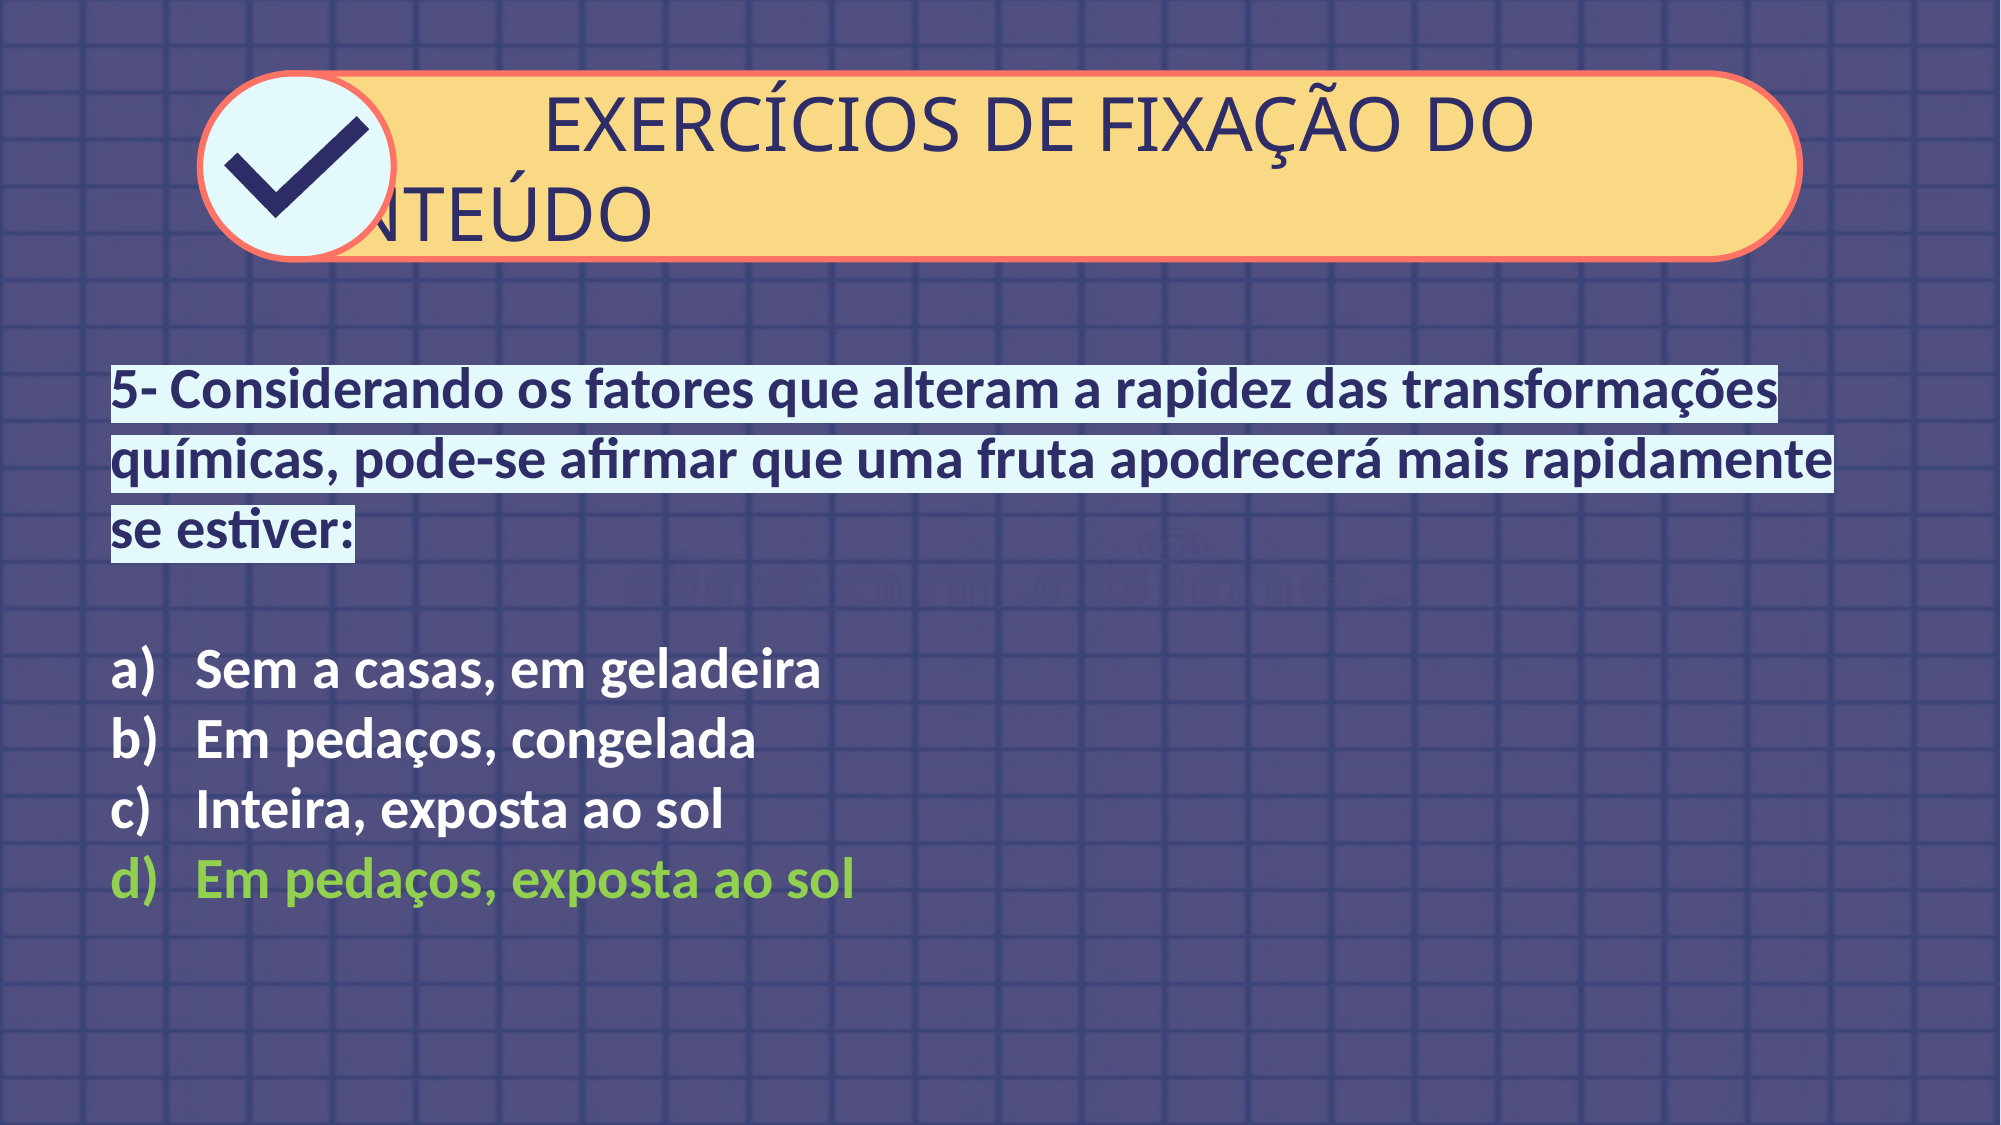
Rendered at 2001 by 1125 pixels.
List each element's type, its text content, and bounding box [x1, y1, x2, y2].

text_box [236, 72, 357, 91]
text_box [372, 105, 395, 228]
text_box [237, 242, 357, 261]
text_box 5- Considerando os fatores que alteram a rapidez das transformações químicas, pode-se afirmar que uma fruta apodrecerá mais rapidamente se estiver: Sem a casas, em geladeira Em pedaços, congelada Inteira, exposta ao sol Em pedaços, exposta ao sol [95, 342, 1888, 1125]
picture [0, 0, 2001, 1125]
text_box EXERCÍCIOS DE FIXAÇÃO DO CONTEÚDO [309, 72, 1802, 261]
text_box [198, 105, 221, 227]
